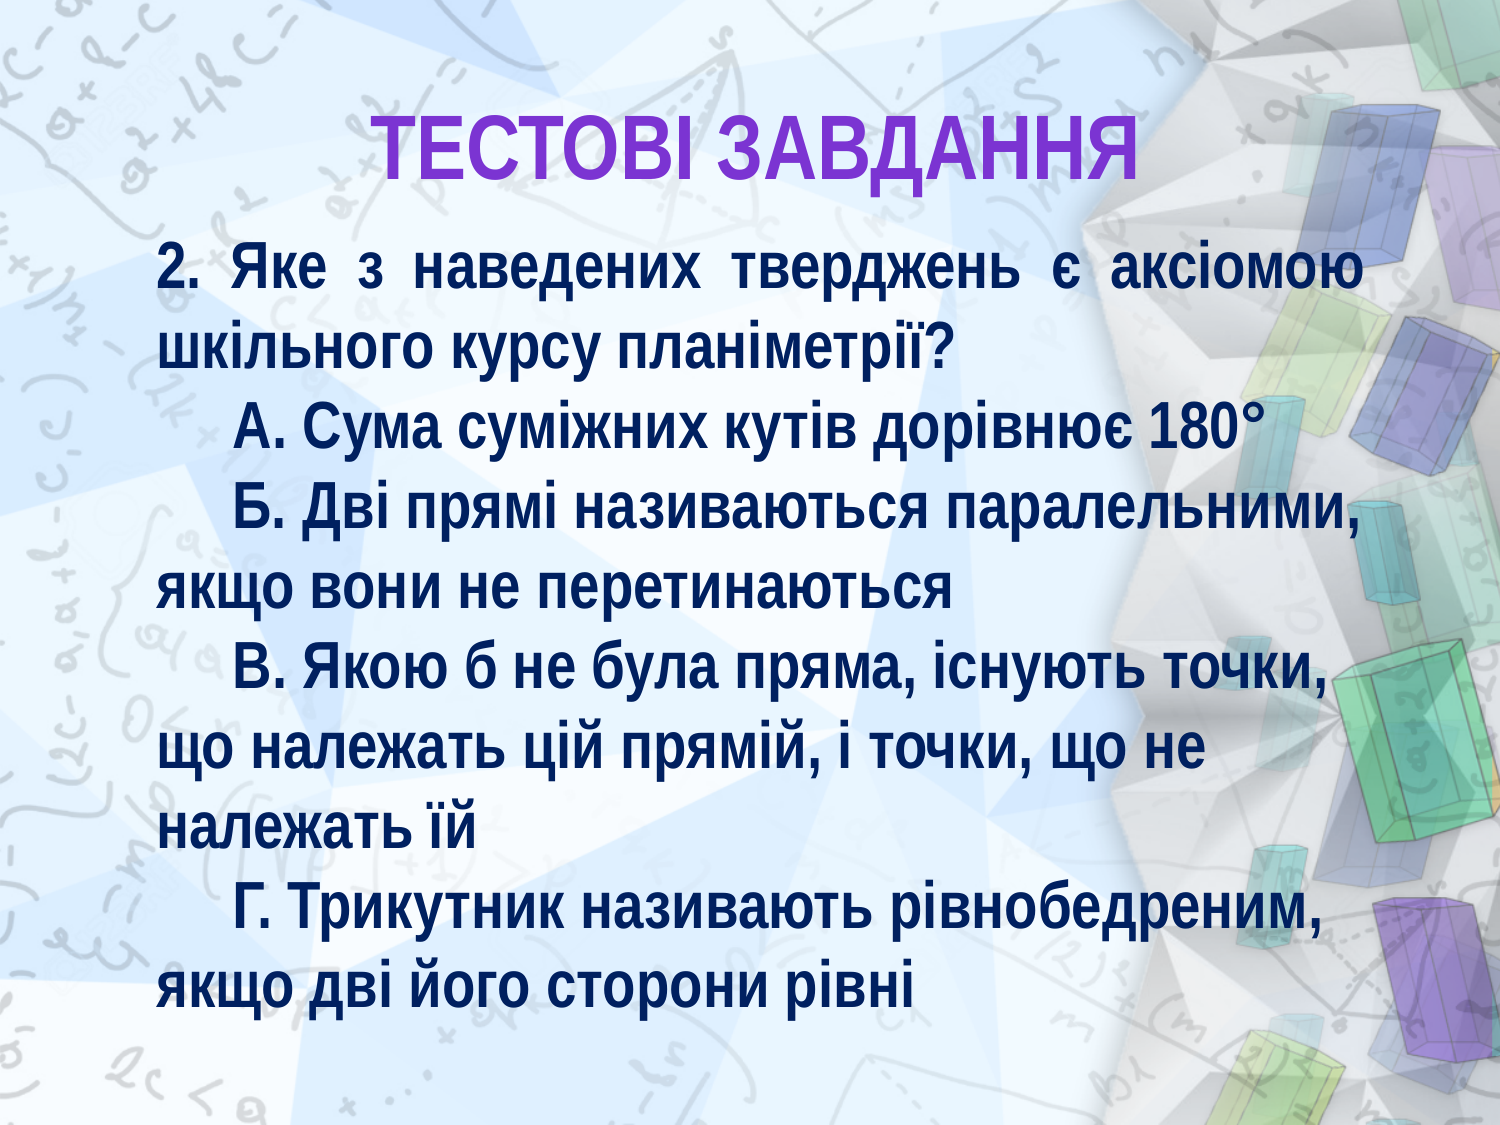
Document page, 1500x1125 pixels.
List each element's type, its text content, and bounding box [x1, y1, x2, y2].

title Тестові завдання [135, 66, 1376, 219]
picture [0, 0, 1500, 1125]
text_box 2. Яке з наведених тверджень є аксіомою шкільного курсу планіметрії? А. Сума суміжних кутів дорівнює 180° Б. Дві прямі називаються паралельними, якщо вони не перетинаються В. Якою б не була пряма, існують точки, що належать цій прямій, і точки, що не належать їй Г. Трикутник називають рівнобедреним, якщо дві його сторони рівні [141, 219, 1382, 1024]
